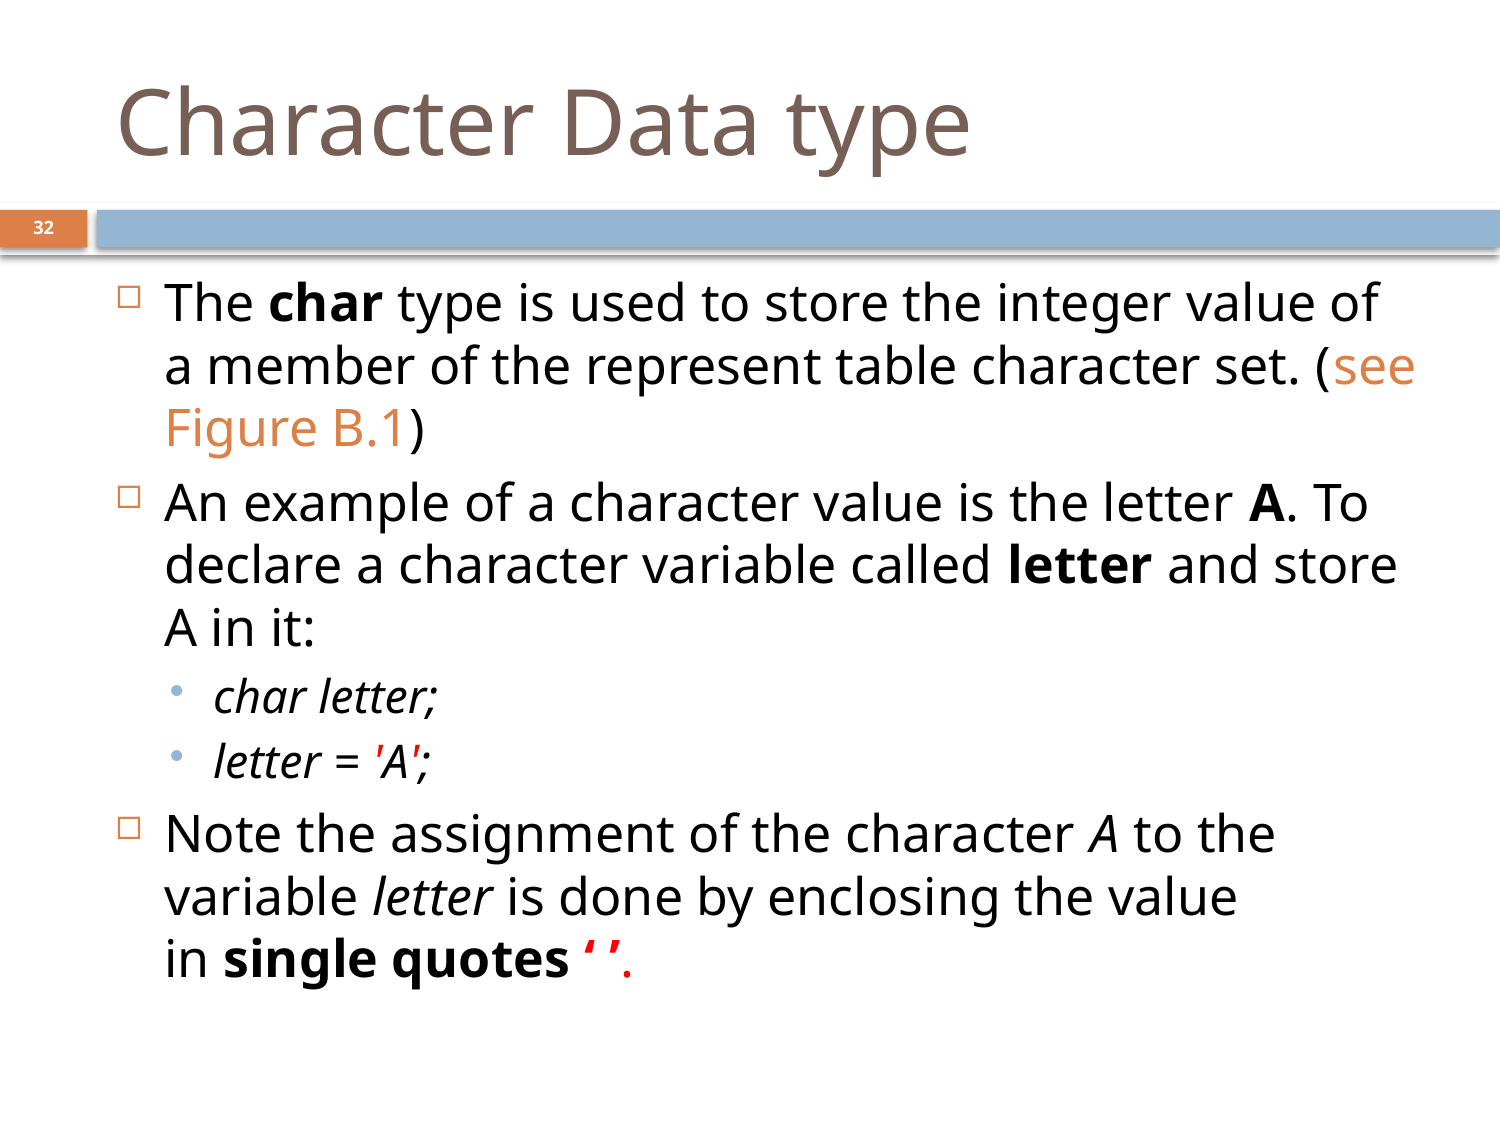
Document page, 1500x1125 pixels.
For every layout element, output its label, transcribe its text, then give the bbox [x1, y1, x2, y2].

list The char type is used to store the integer value of a member of the represent table character set. (see Figure B.1) An example of a character value is the letter A. To declare a character variable called letter and store A in it: char letter; letter = 'A'; Note the assignment of the character A to the variable letter is done by enclosing the value in single quotes ‘ ’. [100, 262, 1439, 1001]
title Character Data type [100, 37, 1439, 201]
slide_number 32 [0, 208, 88, 249]
